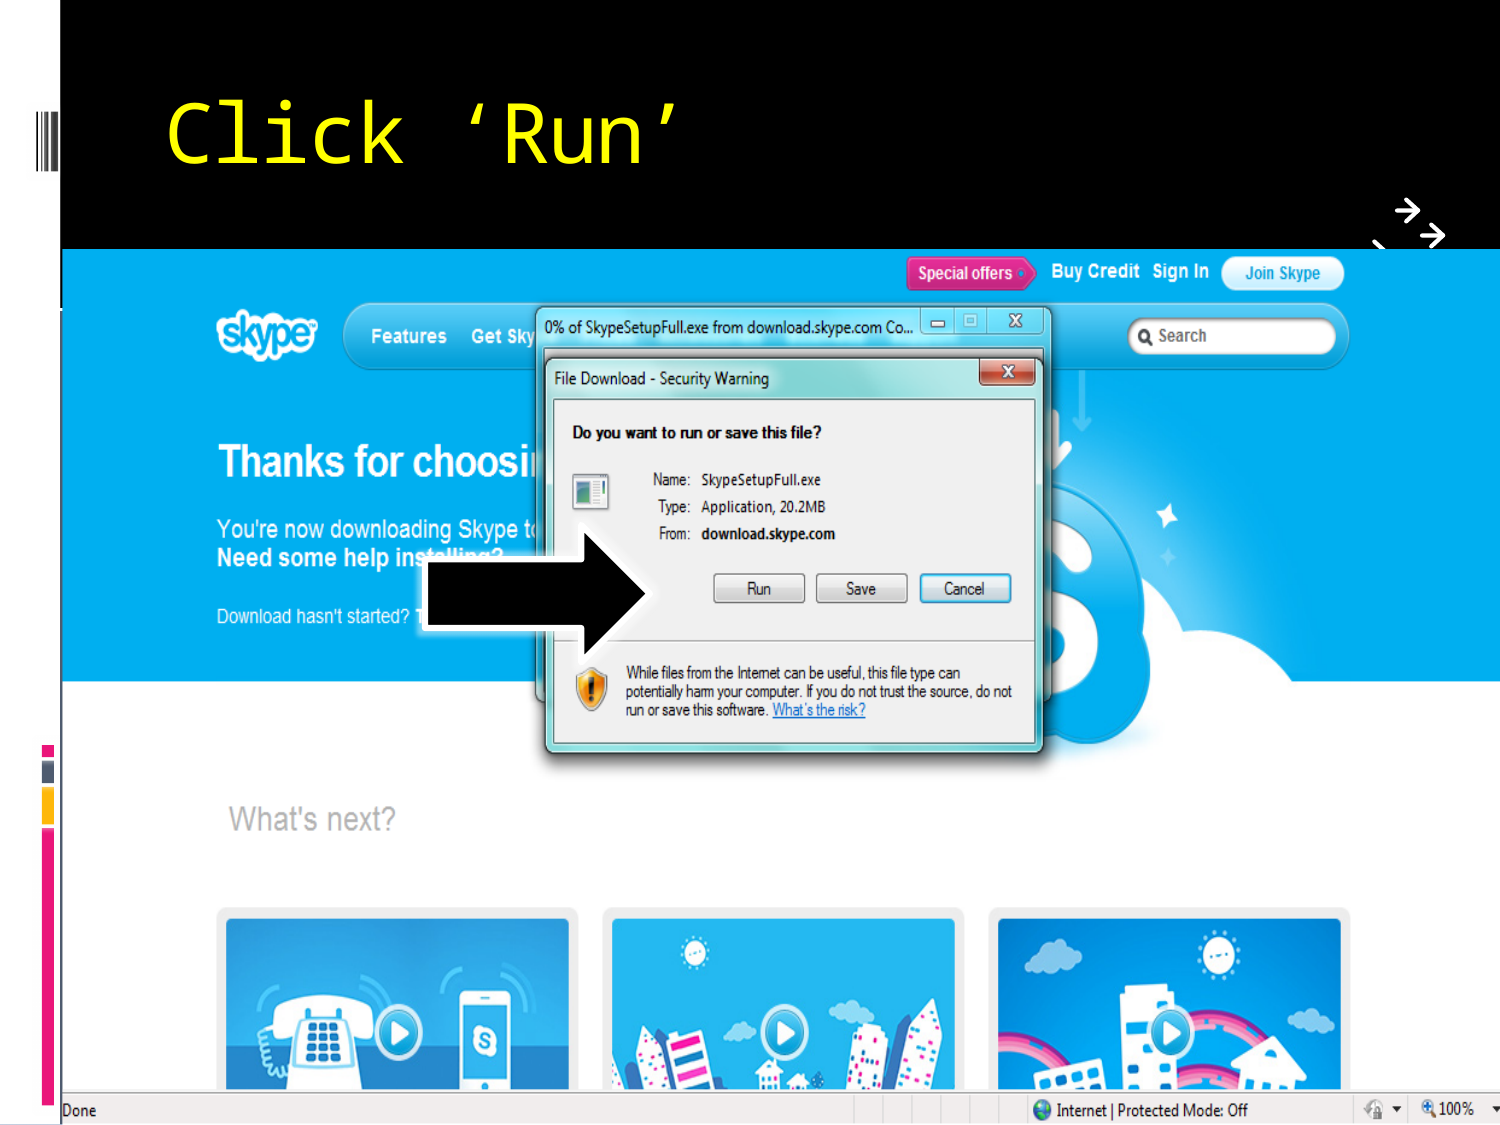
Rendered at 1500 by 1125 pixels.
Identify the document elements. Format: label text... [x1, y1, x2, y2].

picture [257, 520, 266, 537]
picture [1154, 264, 1166, 277]
picture [317, 552, 322, 566]
picture [268, 524, 277, 537]
picture [364, 524, 380, 537]
picture [217, 309, 317, 361]
picture [285, 453, 303, 476]
picture [280, 552, 289, 566]
picture [326, 552, 336, 566]
picture [508, 524, 517, 537]
picture [391, 453, 404, 476]
picture [298, 524, 322, 537]
picture [233, 524, 242, 537]
picture [412, 520, 421, 537]
picture [1222, 257, 1344, 290]
picture [907, 257, 1036, 290]
picture [219, 444, 260, 476]
picture [345, 548, 369, 566]
picture [353, 610, 359, 623]
picture [286, 524, 294, 537]
picture [274, 612, 285, 623]
picture [292, 552, 316, 566]
picture [344, 524, 353, 537]
picture [456, 453, 518, 476]
picture [393, 610, 399, 623]
picture [263, 453, 281, 476]
picture [298, 609, 322, 623]
picture [326, 453, 344, 476]
picture [368, 453, 388, 476]
picture [382, 612, 393, 621]
picture [1101, 264, 1139, 277]
picture [218, 520, 229, 537]
picture [1089, 264, 1098, 277]
picture [332, 520, 340, 537]
picture [335, 609, 341, 623]
picture [234, 548, 271, 566]
picture [61, 303, 1500, 1125]
title Click ‘Run’ [150, 72, 1500, 240]
picture [485, 524, 493, 543]
picture [522, 453, 527, 476]
picture [441, 524, 450, 543]
picture [266, 612, 271, 623]
picture [425, 520, 438, 537]
picture [496, 524, 505, 543]
picture [326, 612, 333, 622]
picture [384, 520, 410, 537]
picture [1169, 267, 1177, 282]
picture [1053, 264, 1082, 282]
picture [1195, 264, 1208, 277]
picture [218, 609, 227, 623]
picture [355, 444, 368, 476]
picture [525, 520, 530, 537]
picture [306, 444, 324, 476]
picture [414, 453, 432, 476]
picture [245, 524, 253, 537]
picture [435, 444, 453, 476]
picture [285, 610, 291, 623]
picture [1180, 267, 1188, 277]
picture [227, 610, 265, 623]
picture [355, 524, 364, 537]
picture [372, 548, 388, 571]
picture [460, 520, 482, 537]
picture [218, 548, 230, 566]
picture [362, 609, 380, 623]
